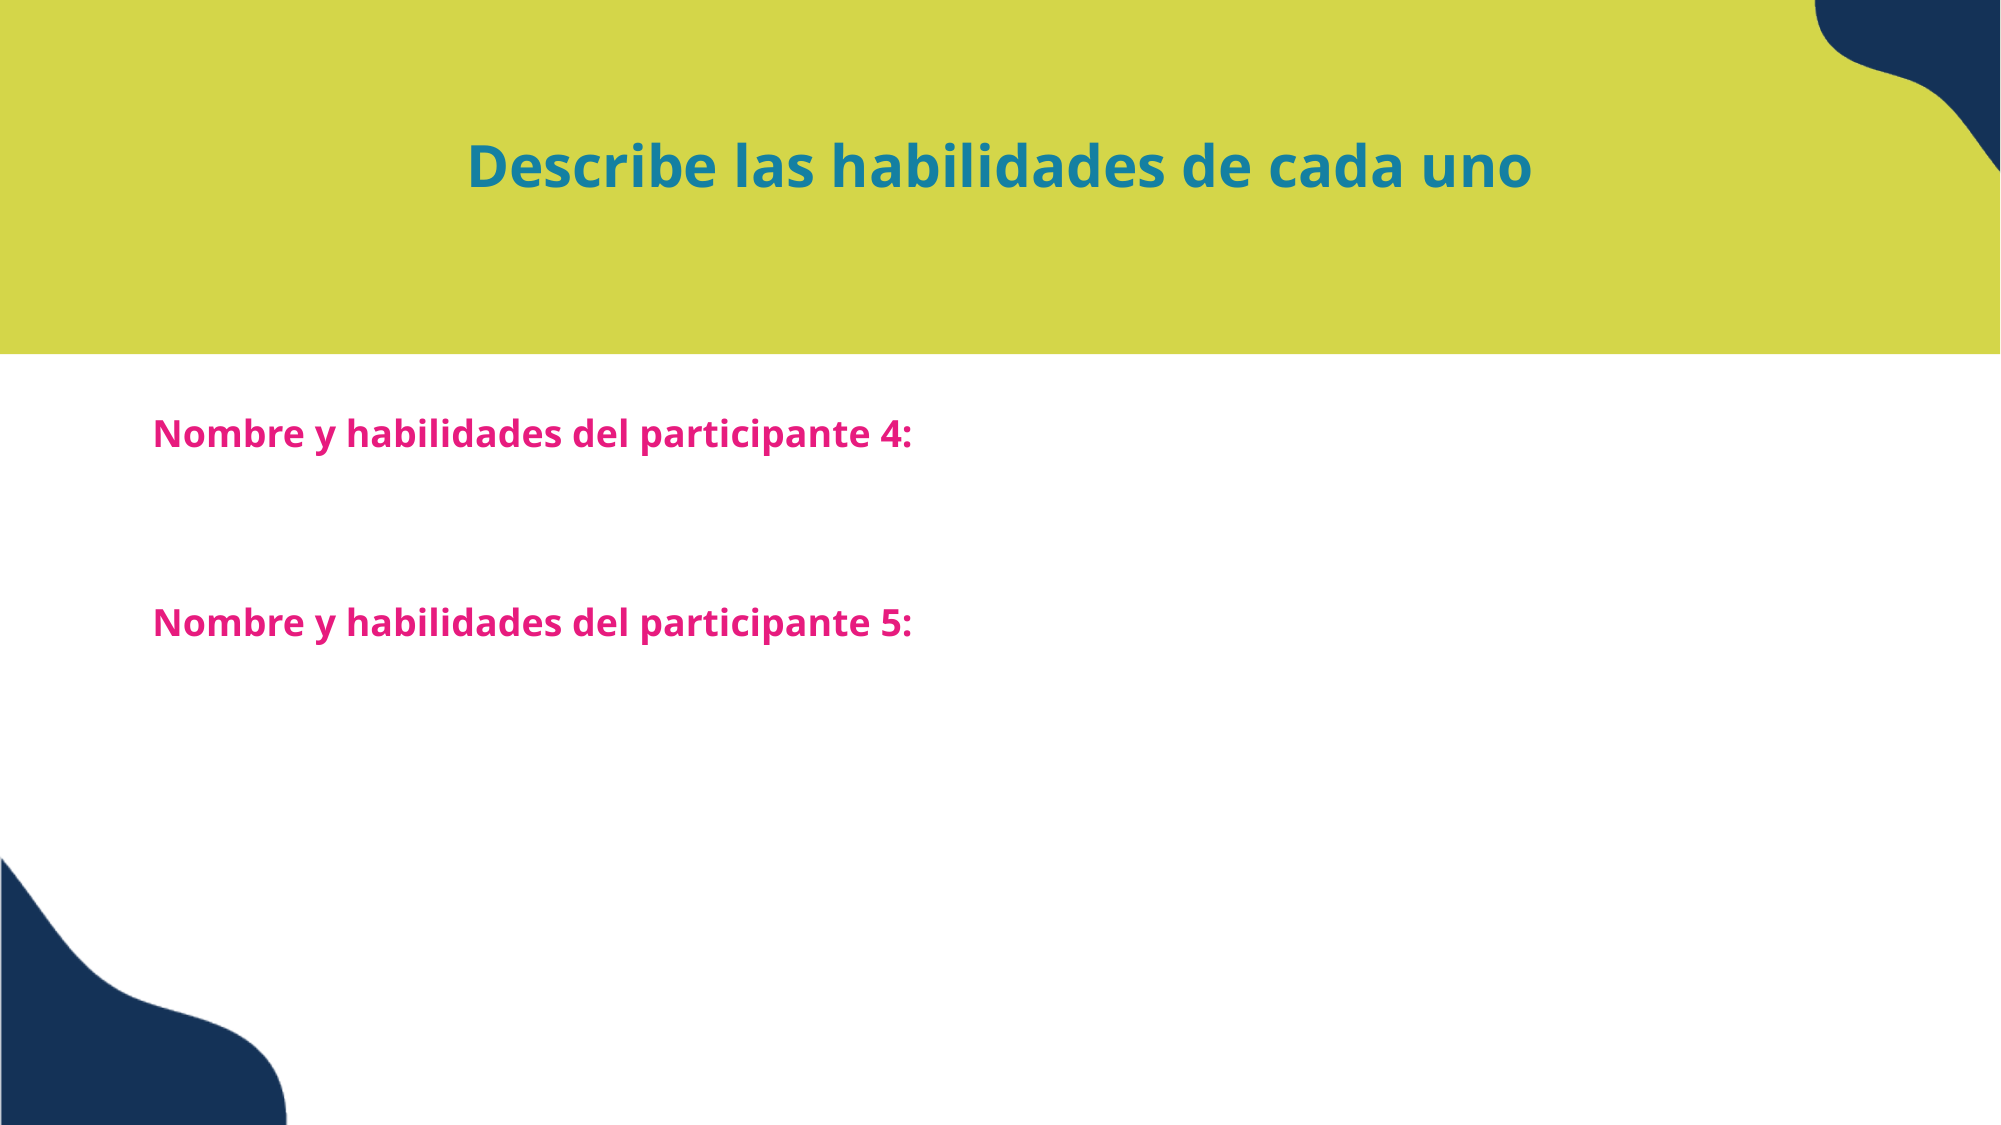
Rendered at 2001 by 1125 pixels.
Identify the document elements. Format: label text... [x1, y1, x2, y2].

picture [1813, 0, 2001, 177]
picture [0, 854, 290, 1125]
list Nombre y habilidades del participante 5: [137, 596, 1863, 641]
list Nombre y habilidades del participante 4: [137, 408, 1331, 453]
title Describe las habilidades de cada uno [137, 59, 1863, 278]
